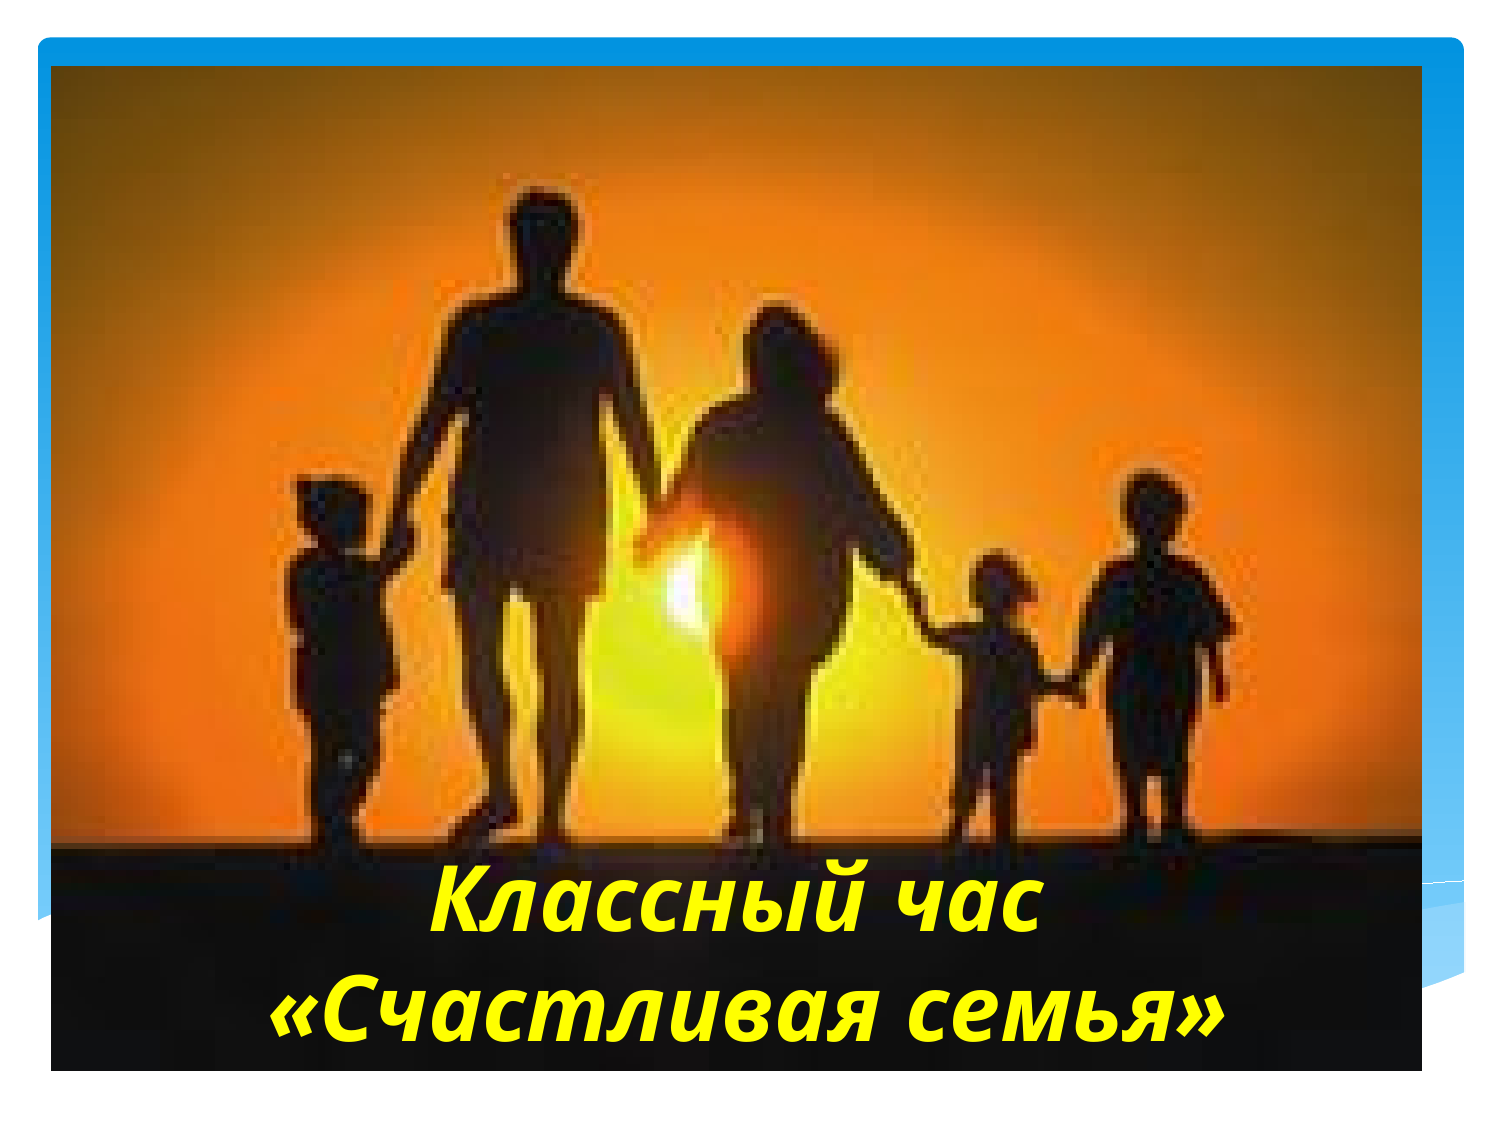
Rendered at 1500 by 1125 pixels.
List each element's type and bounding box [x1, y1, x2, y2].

picture [51, 67, 1422, 1071]
